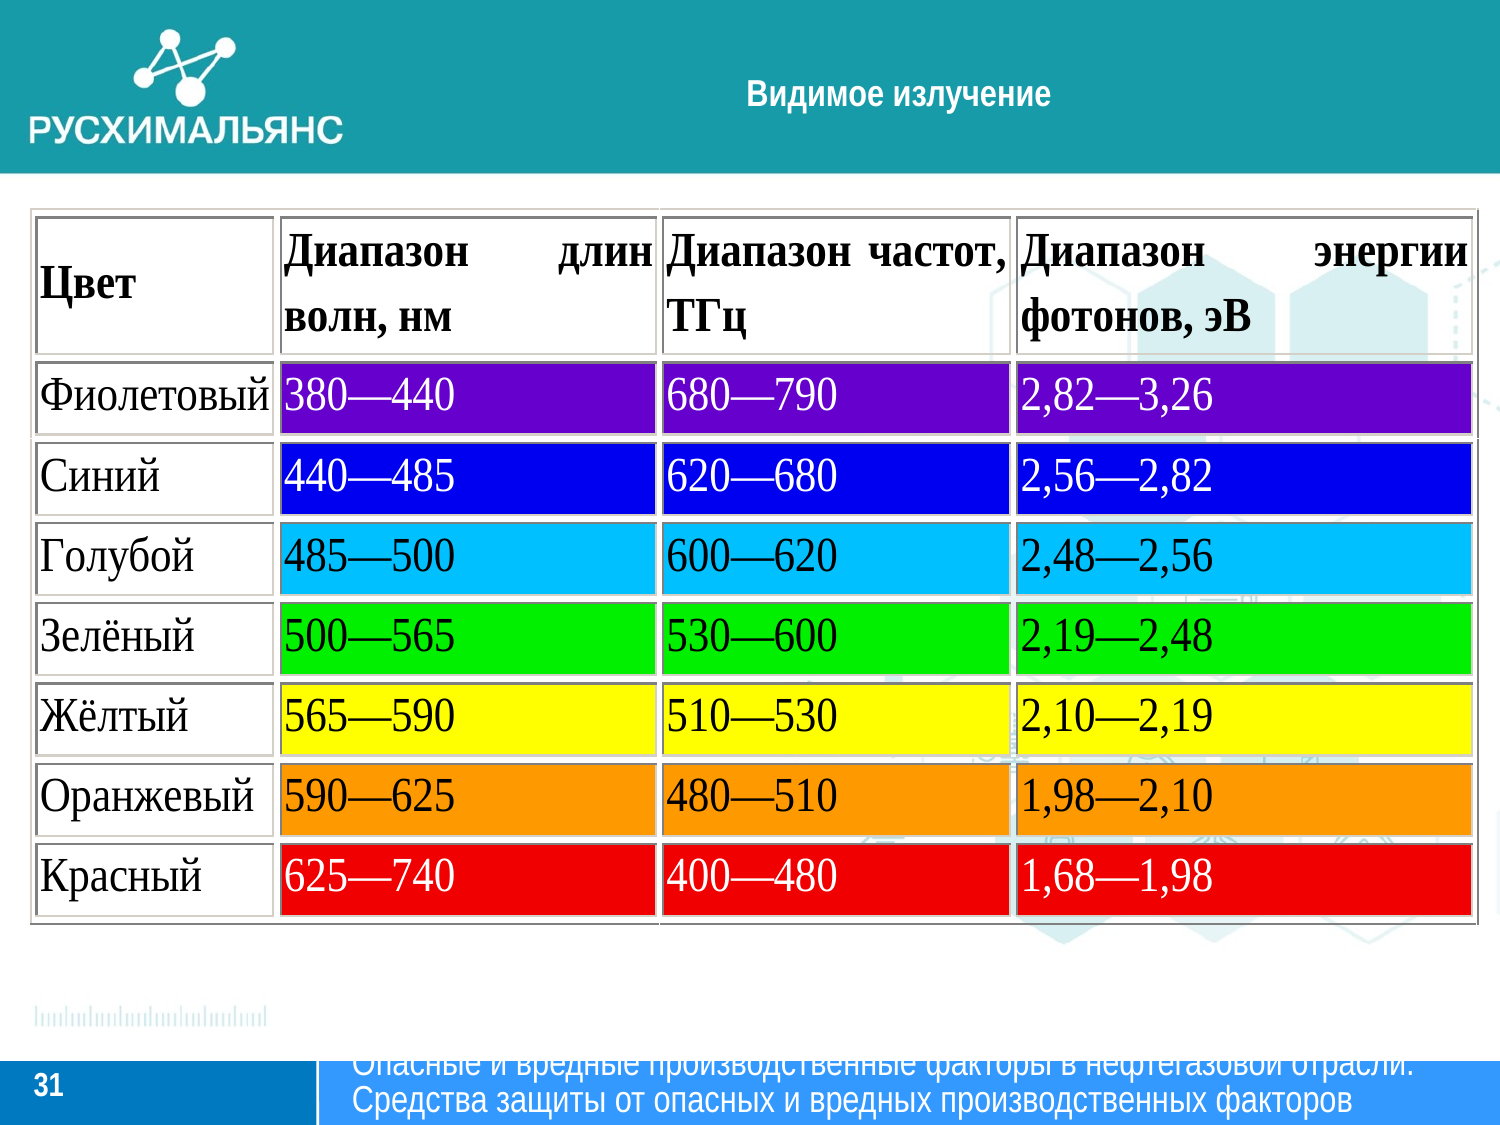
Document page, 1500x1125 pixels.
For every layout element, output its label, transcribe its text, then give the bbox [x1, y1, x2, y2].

picture [0, 0, 1500, 1061]
slide_number 30 [33, 1068, 278, 1122]
footer Опасные и вредные производственные факторы в нефтегазовой отрасли. Средства защиты от опасных и вредных производственных факторов [351, 1067, 1500, 1122]
